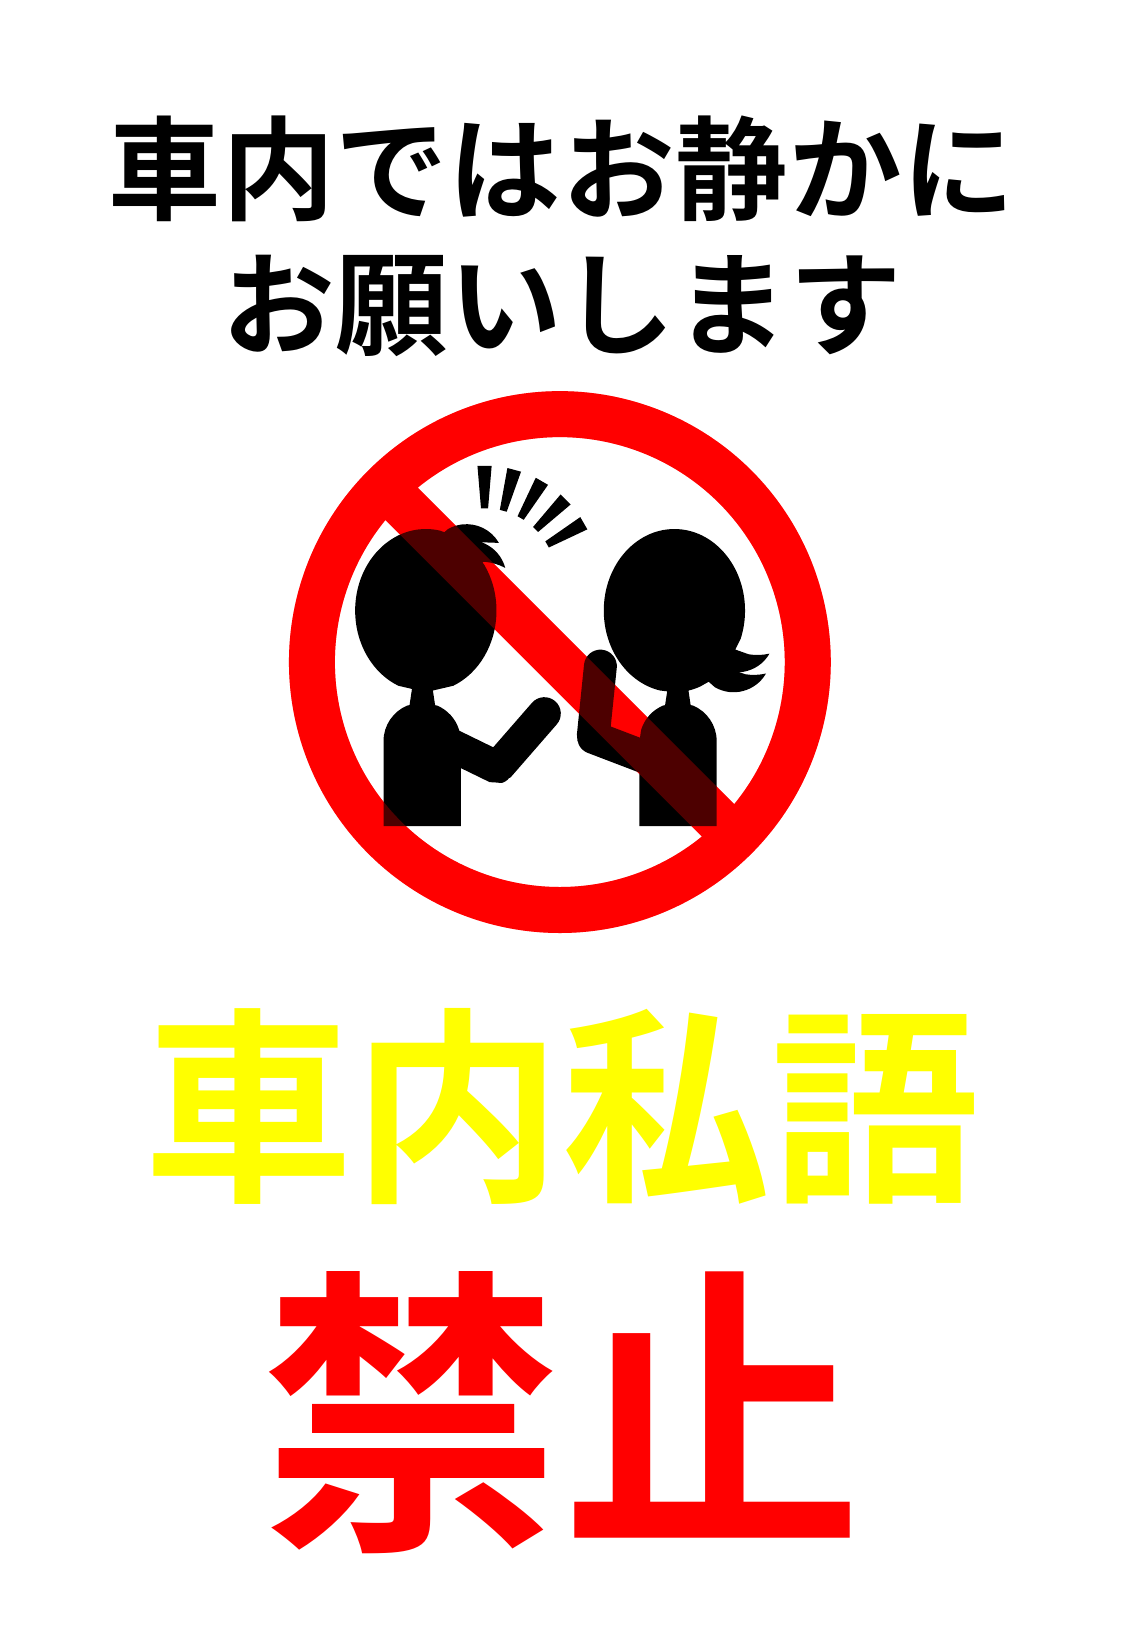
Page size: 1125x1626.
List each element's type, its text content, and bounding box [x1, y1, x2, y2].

text_box 車内ではお静かに お願いします [0, 91, 1125, 377]
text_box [288, 390, 831, 934]
text_box 車内私語 禁止 [0, 969, 1125, 1595]
